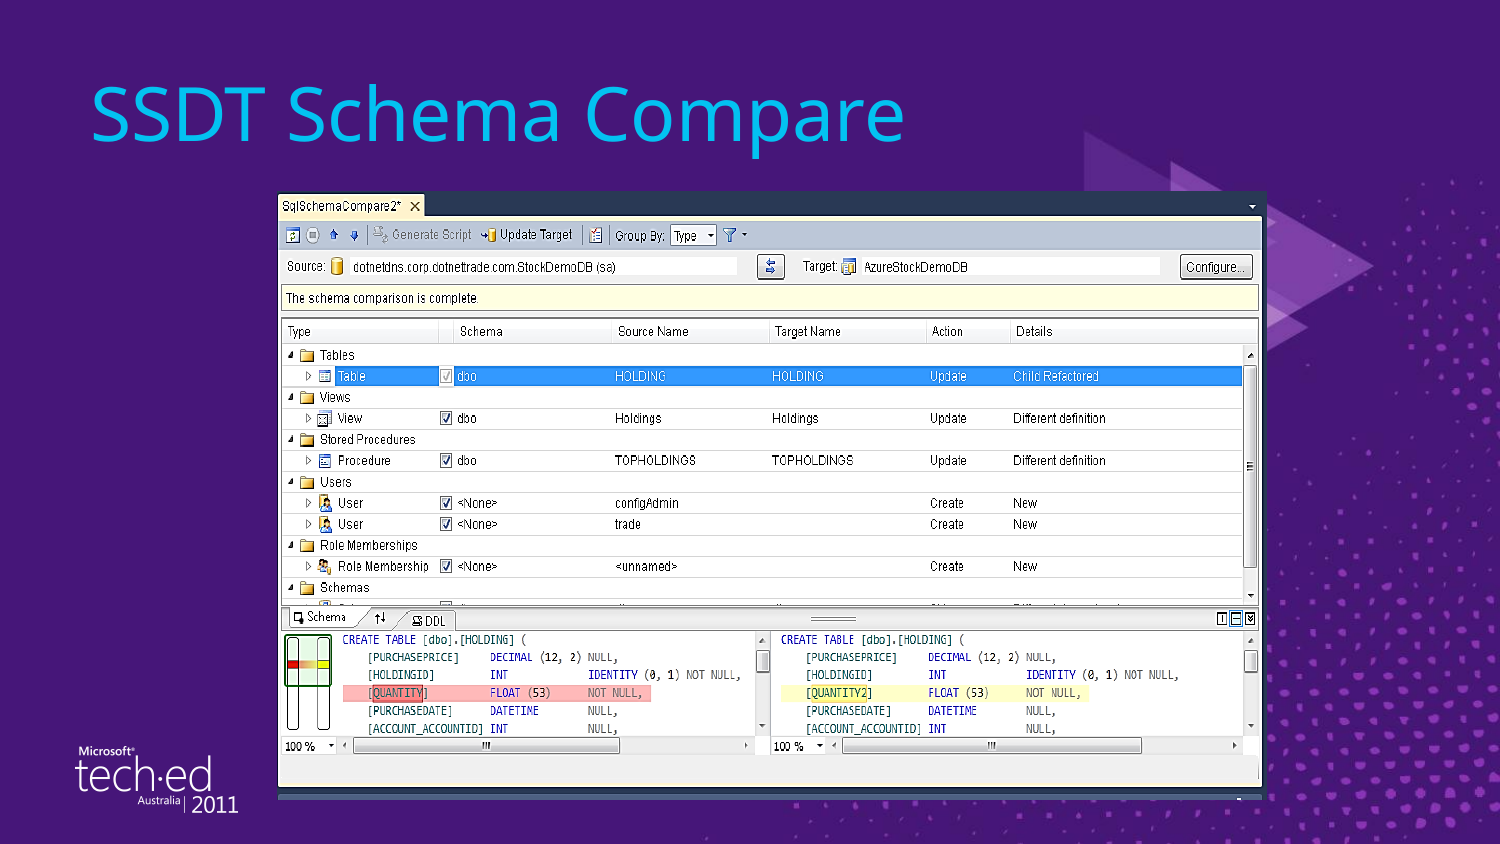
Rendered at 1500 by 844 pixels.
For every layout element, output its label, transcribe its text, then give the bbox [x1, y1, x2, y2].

title SSDT Schema Compare [75, 40, 1425, 182]
picture [0, 0, 1500, 844]
